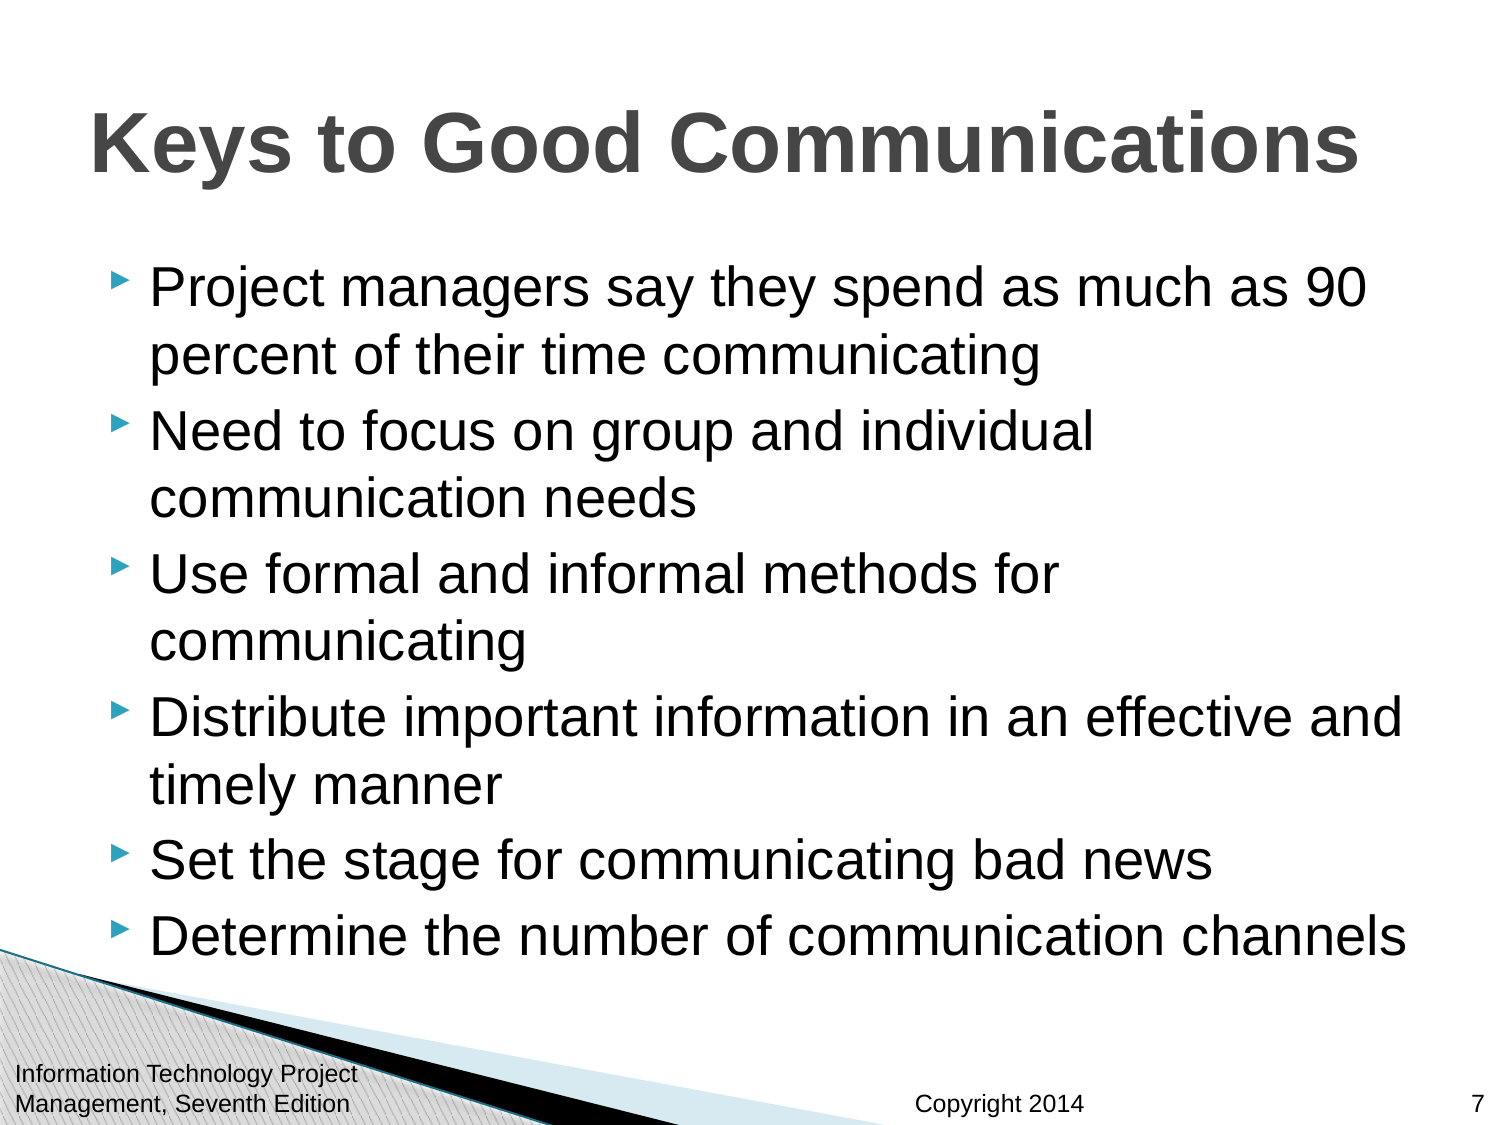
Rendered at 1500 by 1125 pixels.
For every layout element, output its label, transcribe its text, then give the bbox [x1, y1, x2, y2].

list Project managers say they spend as much as 90 percent of their time communicating Need to focus on group and individual communication needs Use formal and informal methods for communicating Distribute important information in an effective and timely manner Set the stage for communicating bad news Determine the number of communication channels [74, 242, 1426, 986]
title Keys to Good Communications [75, 45, 1425, 233]
slide_number 7 [1408, 1065, 1500, 1125]
footer Information Technology Project Management, Seventh Edition [0, 1065, 425, 1125]
